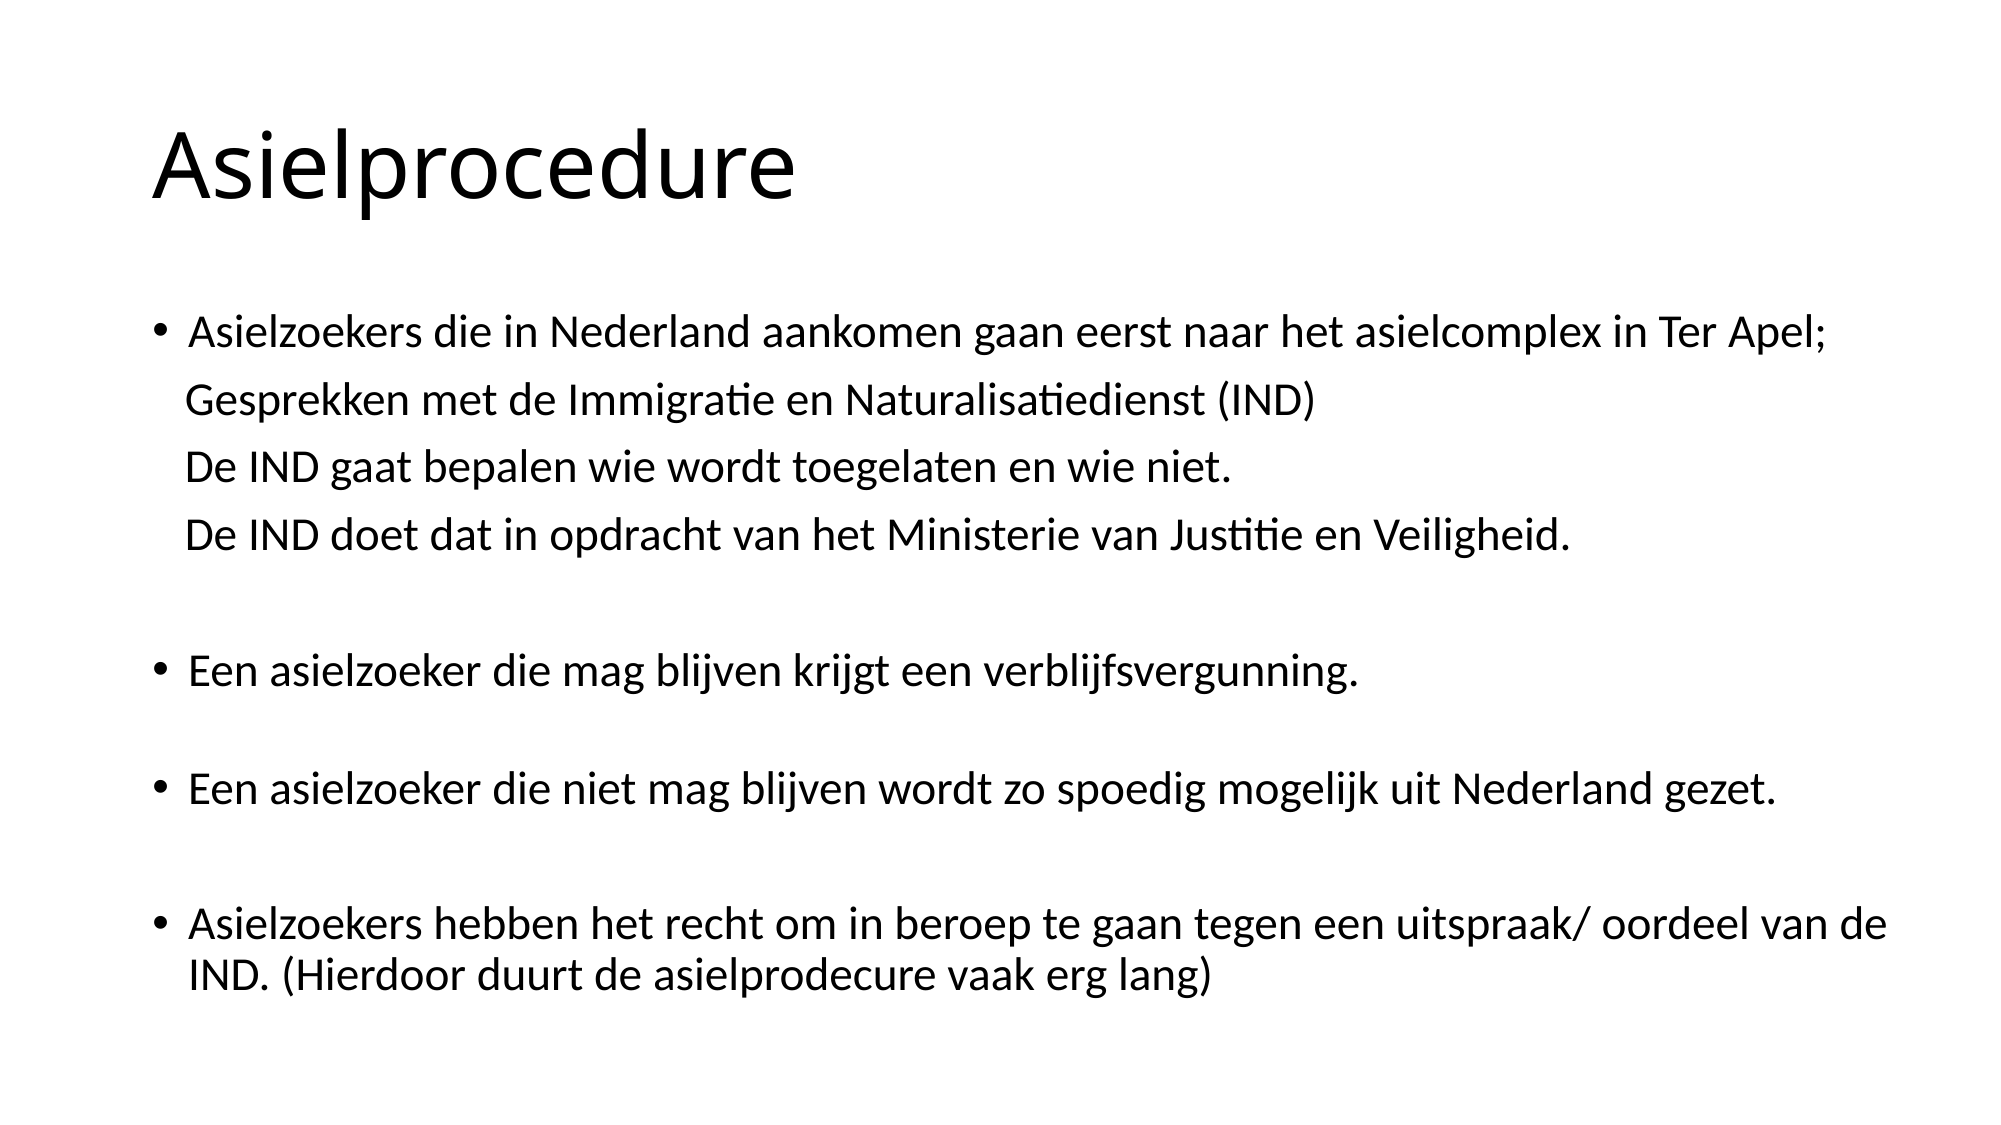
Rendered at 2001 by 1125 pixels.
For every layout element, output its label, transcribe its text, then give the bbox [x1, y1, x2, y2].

title Asielprocedure [137, 59, 1863, 278]
list Asielzoekers die in Nederland aankomen gaan eerst naar het asielcomplex in Ter Apel; Gesprekken met de Immigratie en Naturalisatiedienst (IND) De IND gaat bepalen wie wordt toegelaten en wie niet. De IND doet dat in opdracht van het Ministerie van Justitie en Veiligheid. Een asielzoeker die mag blijven krijgt een verblijfsvergunning. Een asielzoeker die niet mag blijven wordt zo spoedig mogelijk uit Nederland gezet. Asielzoekers hebben het recht om in beroep te gaan tegen een uitspraak/ oordeel van de IND. (Hierdoor duurt de asielprodecure vaak erg lang) [137, 299, 1987, 1014]
